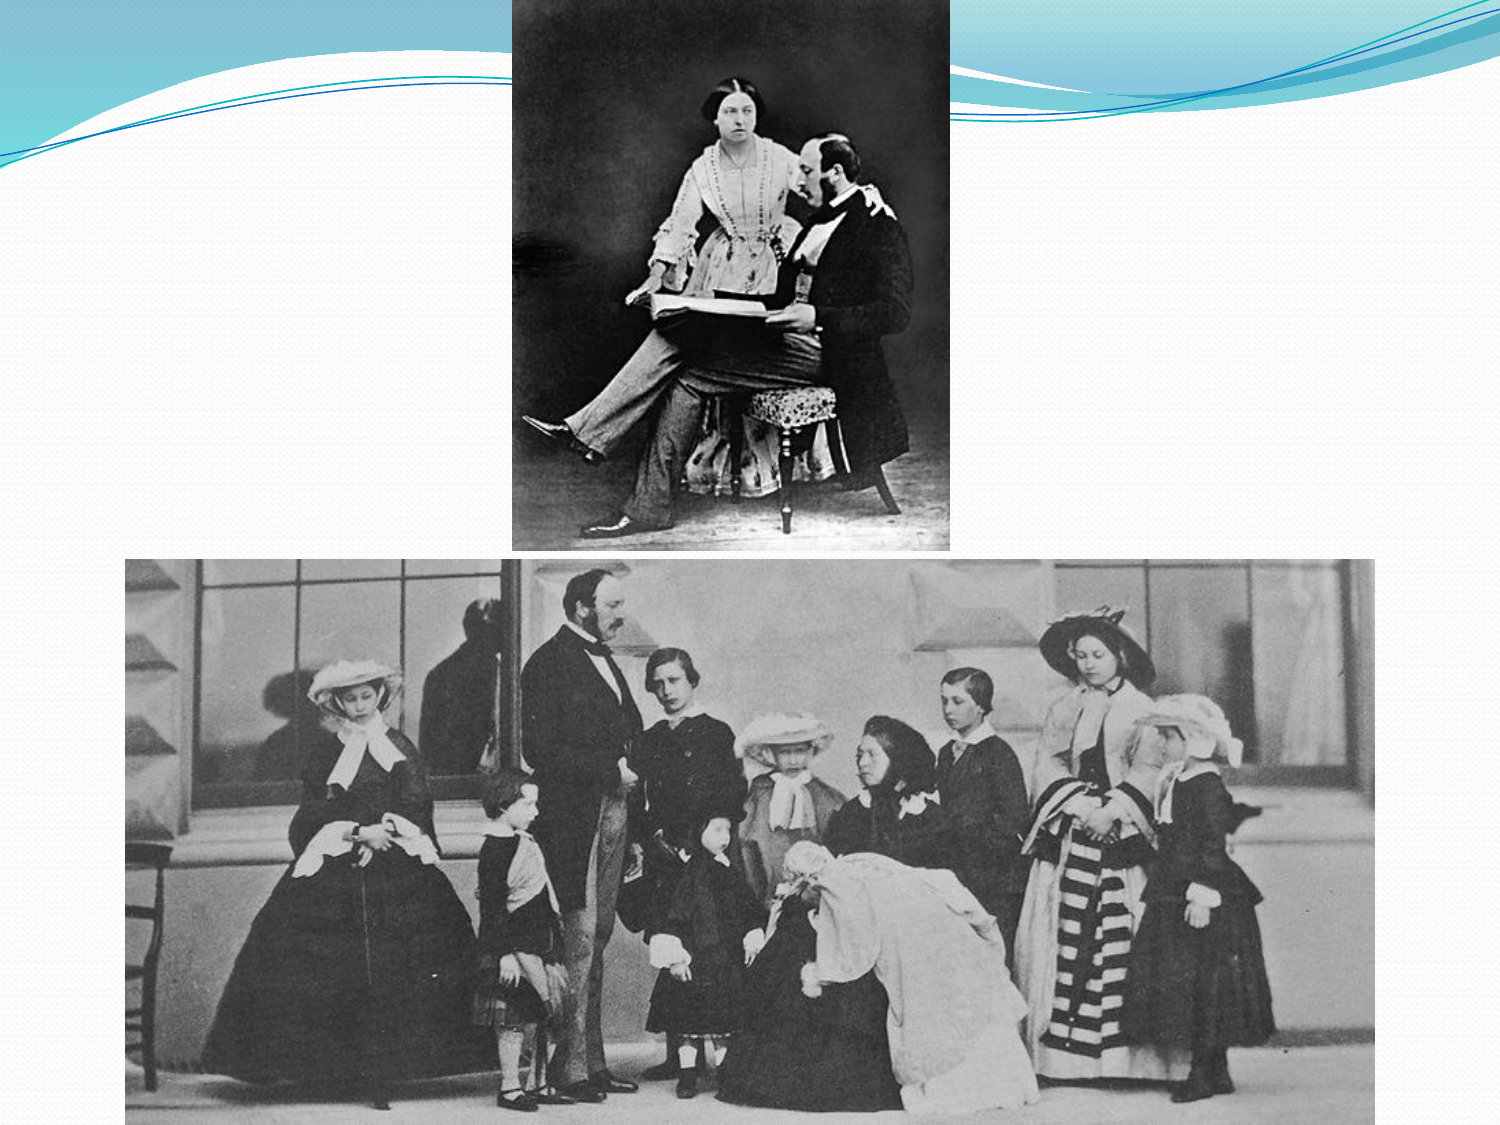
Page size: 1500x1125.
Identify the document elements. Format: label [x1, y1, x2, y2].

picture [124, 559, 1376, 1125]
list [512, 0, 951, 552]
